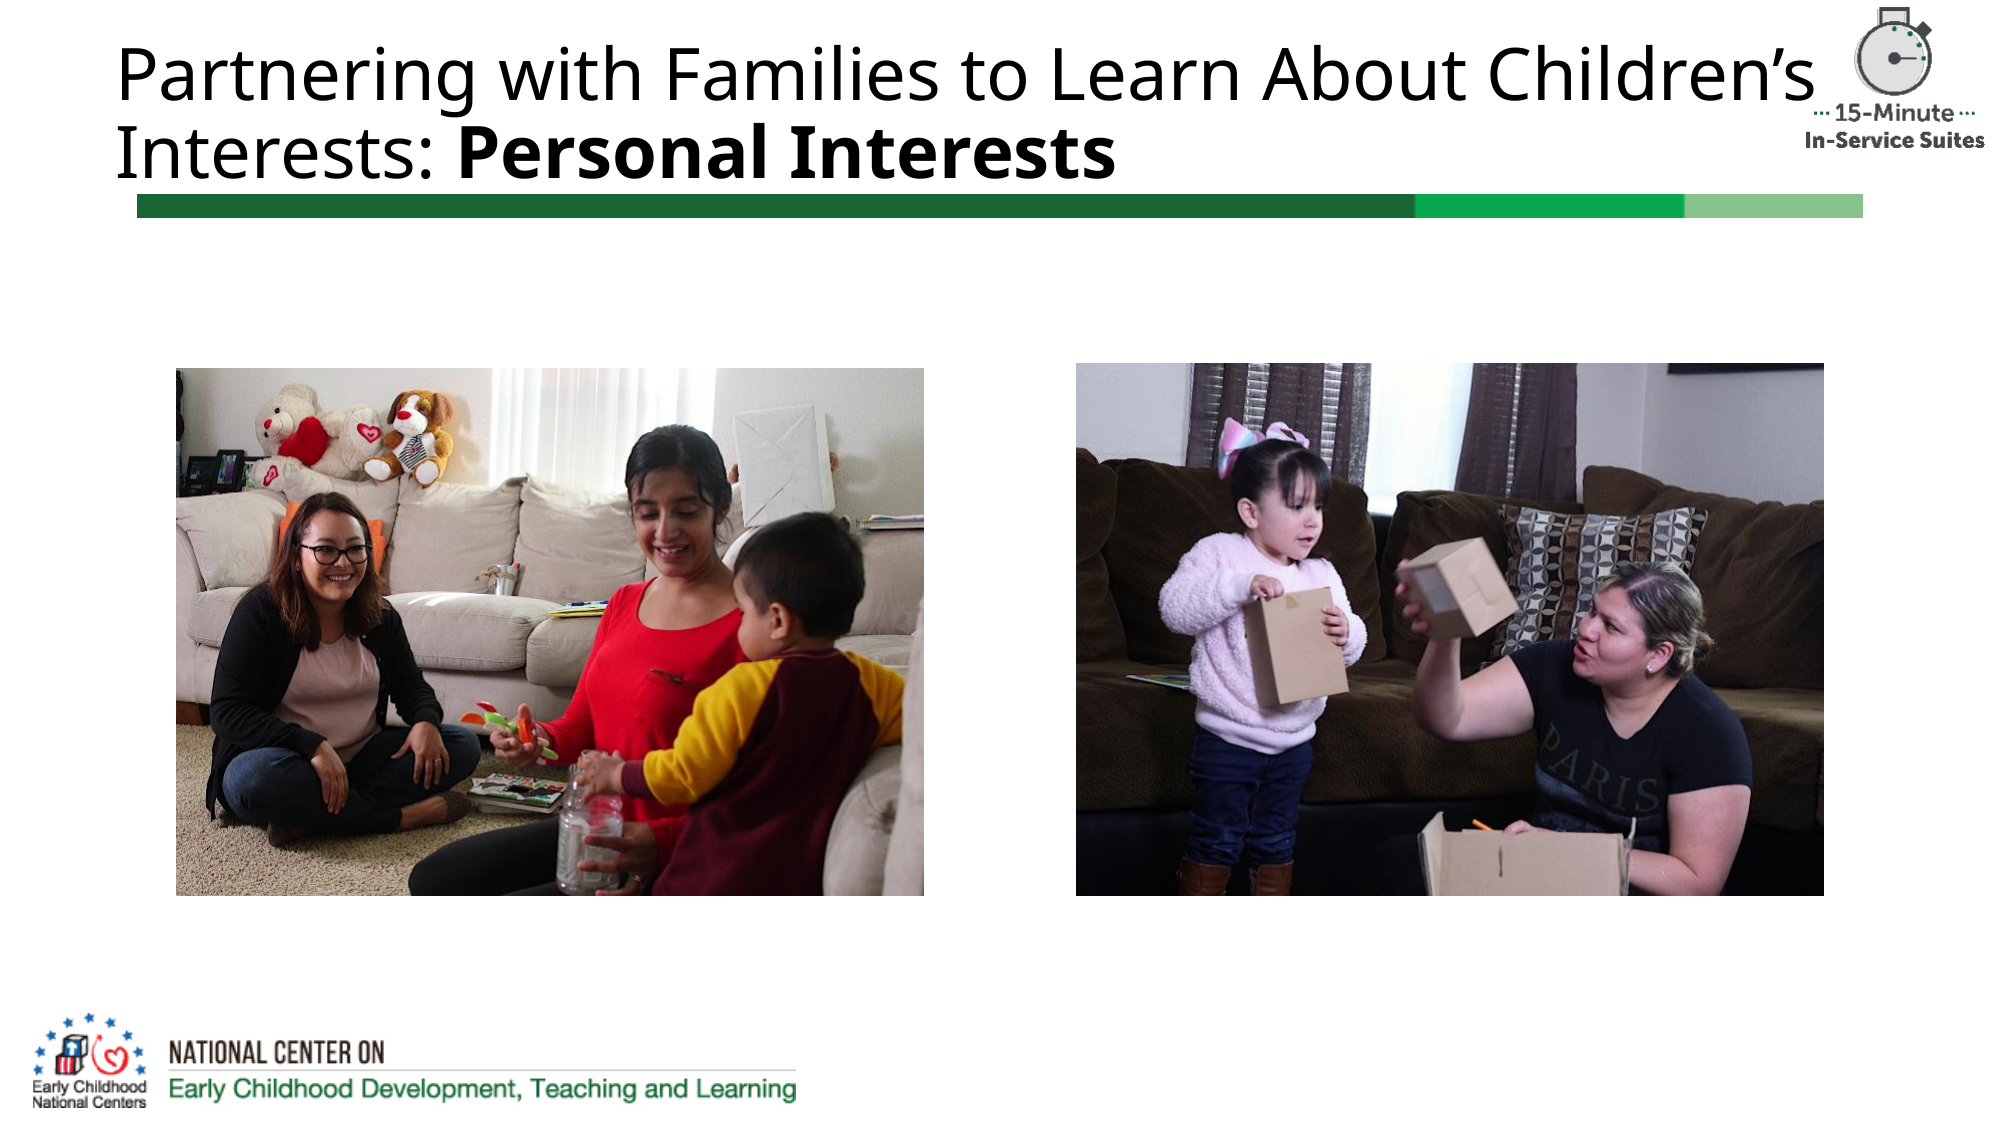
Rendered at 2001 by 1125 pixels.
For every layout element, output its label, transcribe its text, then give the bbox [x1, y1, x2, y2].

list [176, 368, 924, 896]
picture [1790, 0, 1999, 161]
picture [33, 1013, 796, 1108]
title Partnering with Families to Learn About Children’s Interests: Personal Interests [100, 29, 1900, 203]
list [1076, 363, 1824, 896]
picture [137, 203, 1863, 218]
